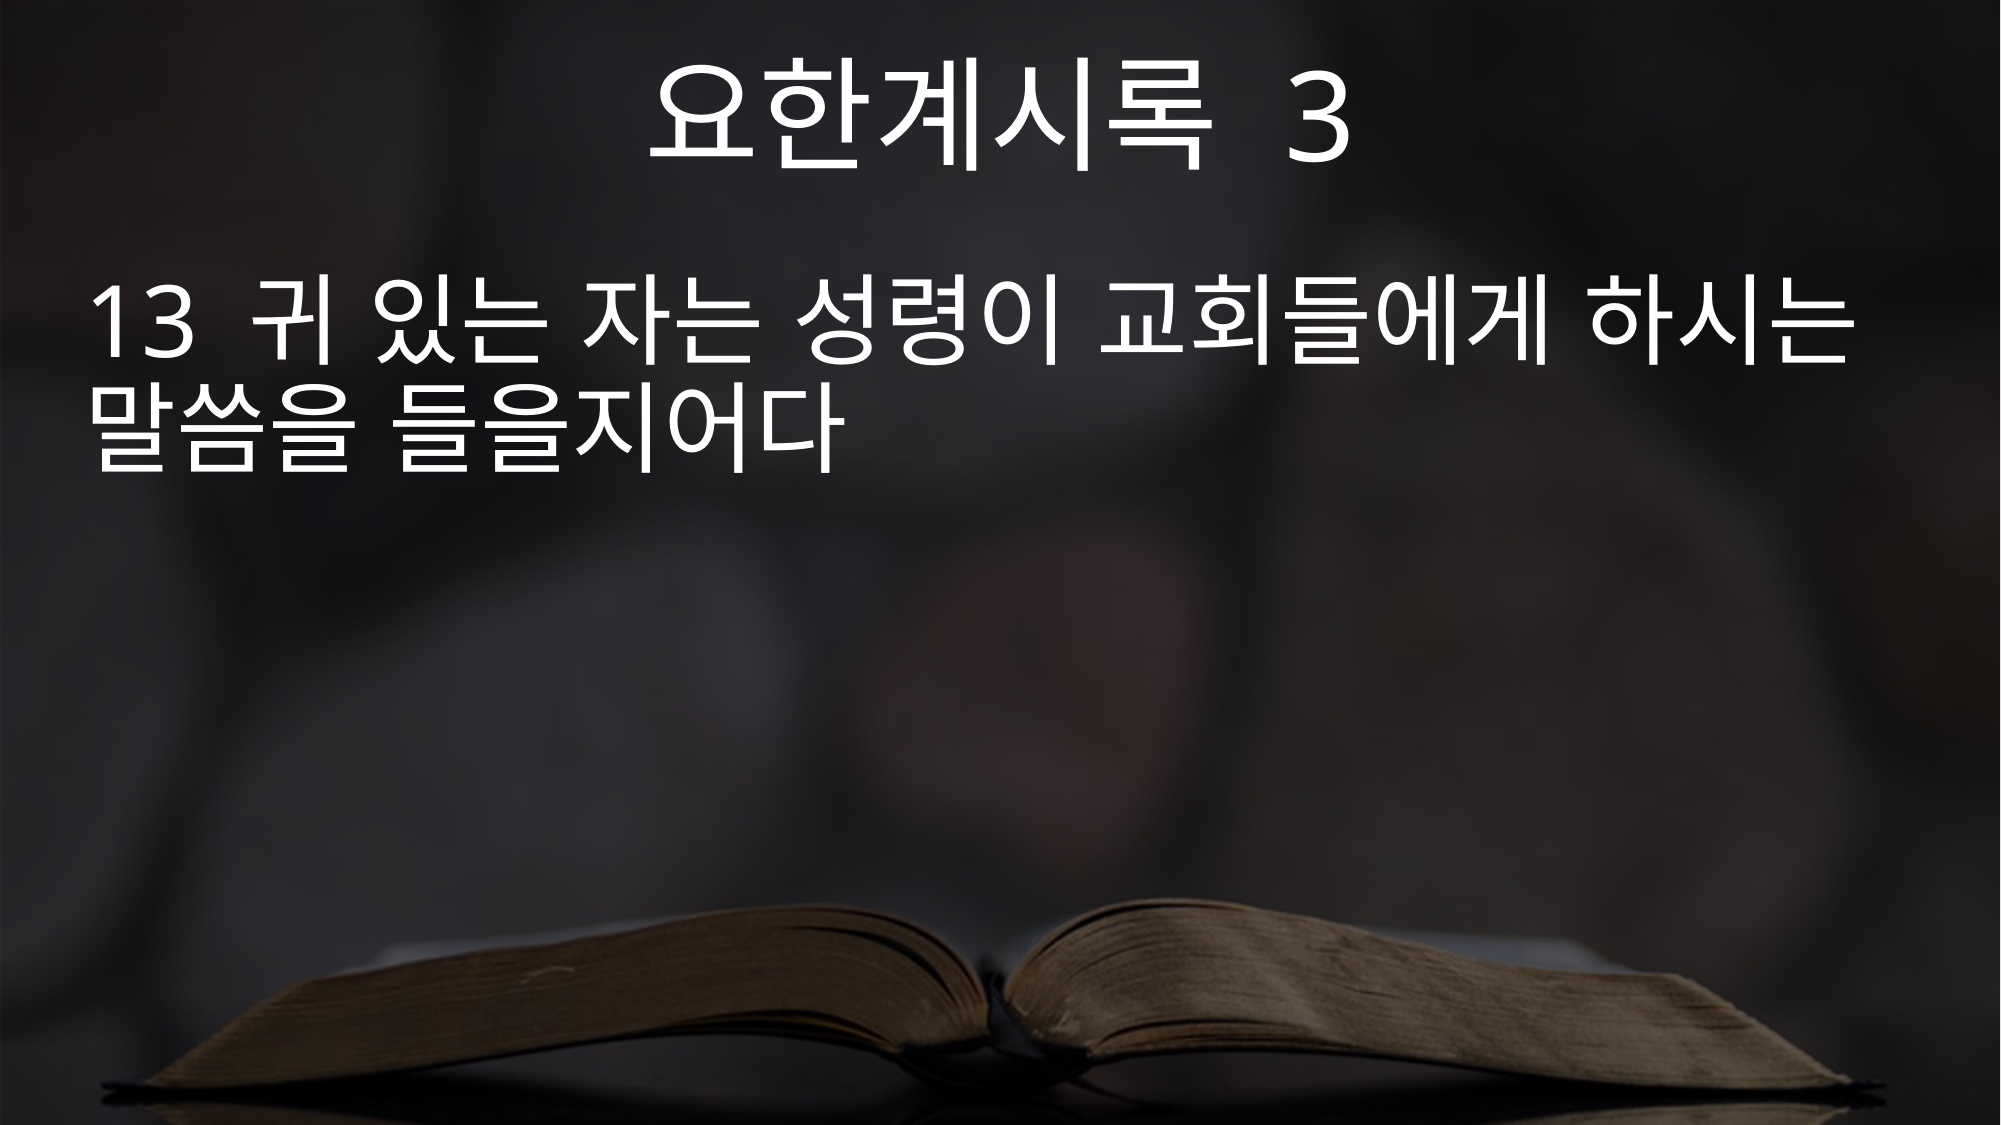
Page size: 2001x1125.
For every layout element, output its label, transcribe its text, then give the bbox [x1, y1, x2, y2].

footer 요한계시록 3 [0, 32, 2000, 192]
picture [0, 0, 2001, 1125]
list 13 귀 있는 자는 성령이 교회들에게 하시는 말씀을 들을지어다 [69, 263, 1953, 423]
